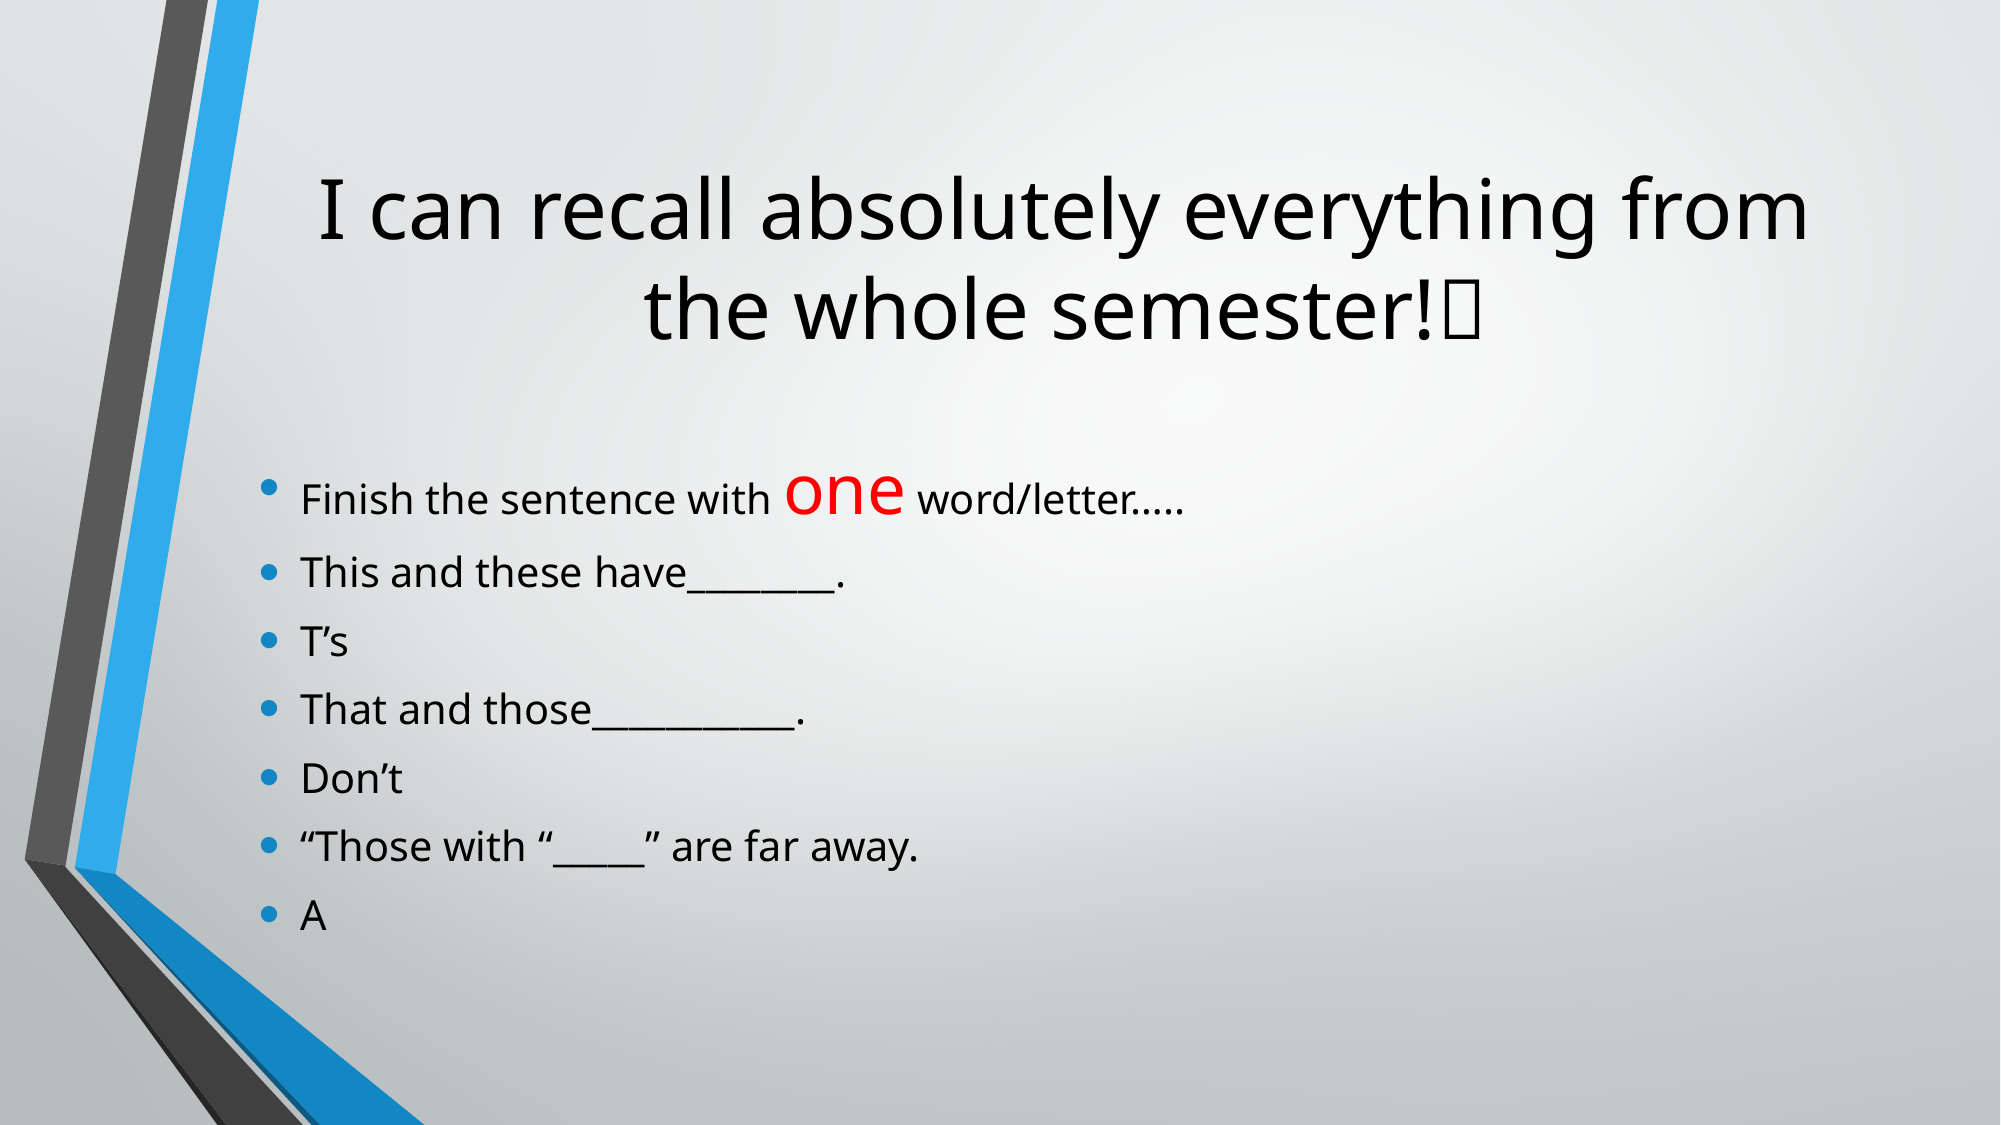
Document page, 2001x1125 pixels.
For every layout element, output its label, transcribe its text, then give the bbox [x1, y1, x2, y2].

title I can recall absolutely everything from the whole semester! [243, 112, 1887, 400]
list Finish the sentence with one word/letter….. This and these have________. T’s That and those___________. Don’t “Those with “_____” are far away. A [243, 437, 1887, 950]
